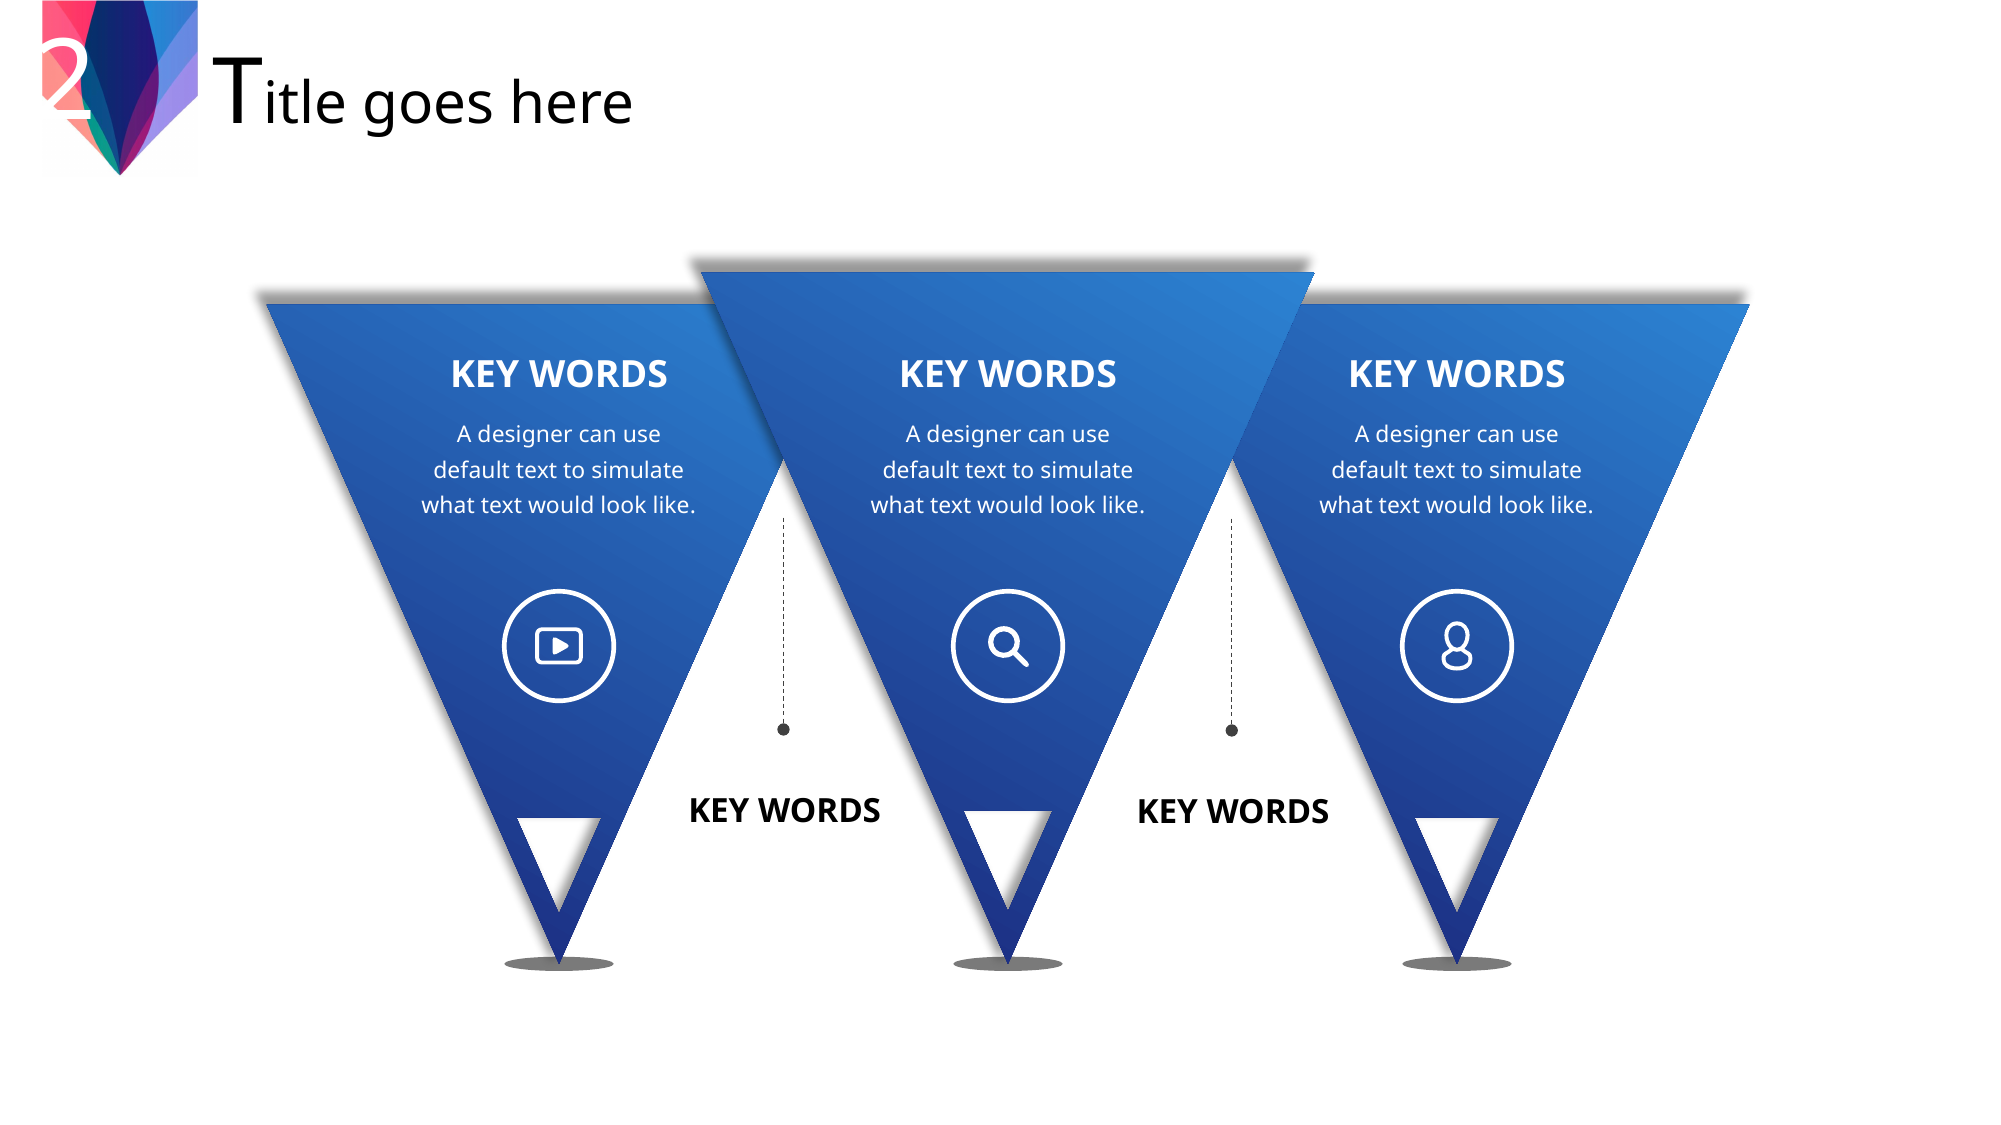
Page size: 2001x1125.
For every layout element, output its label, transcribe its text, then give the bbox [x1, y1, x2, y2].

text_box [992, 955, 1006, 965]
text_box [1400, 955, 1514, 973]
text_box [1401, 590, 1513, 702]
text_box KEY WORDS [851, 342, 1165, 403]
text_box A designer can use default text to simulate what text would look like. [402, 404, 716, 526]
text_box [502, 955, 616, 973]
text_box [1232, 303, 1751, 967]
text_box [988, 626, 1029, 667]
text_box KEY WORDS [1300, 342, 1614, 403]
text_box [952, 590, 1064, 702]
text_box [535, 627, 583, 665]
text_box [265, 303, 777, 967]
text_box KEY WORDS [402, 342, 716, 403]
text_box KEY WORDS [645, 781, 924, 836]
text_box [503, 590, 615, 702]
text_box KEY WORDS [1094, 782, 1373, 837]
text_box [17, 0, 666, 177]
text_box A designer can use default text to simulate what text would look like. [851, 404, 1165, 526]
text_box [700, 271, 1316, 967]
text_box [1441, 621, 1473, 671]
text_box A designer can use default text to simulate what text would look like. [1300, 404, 1614, 526]
text_box [951, 955, 1065, 973]
